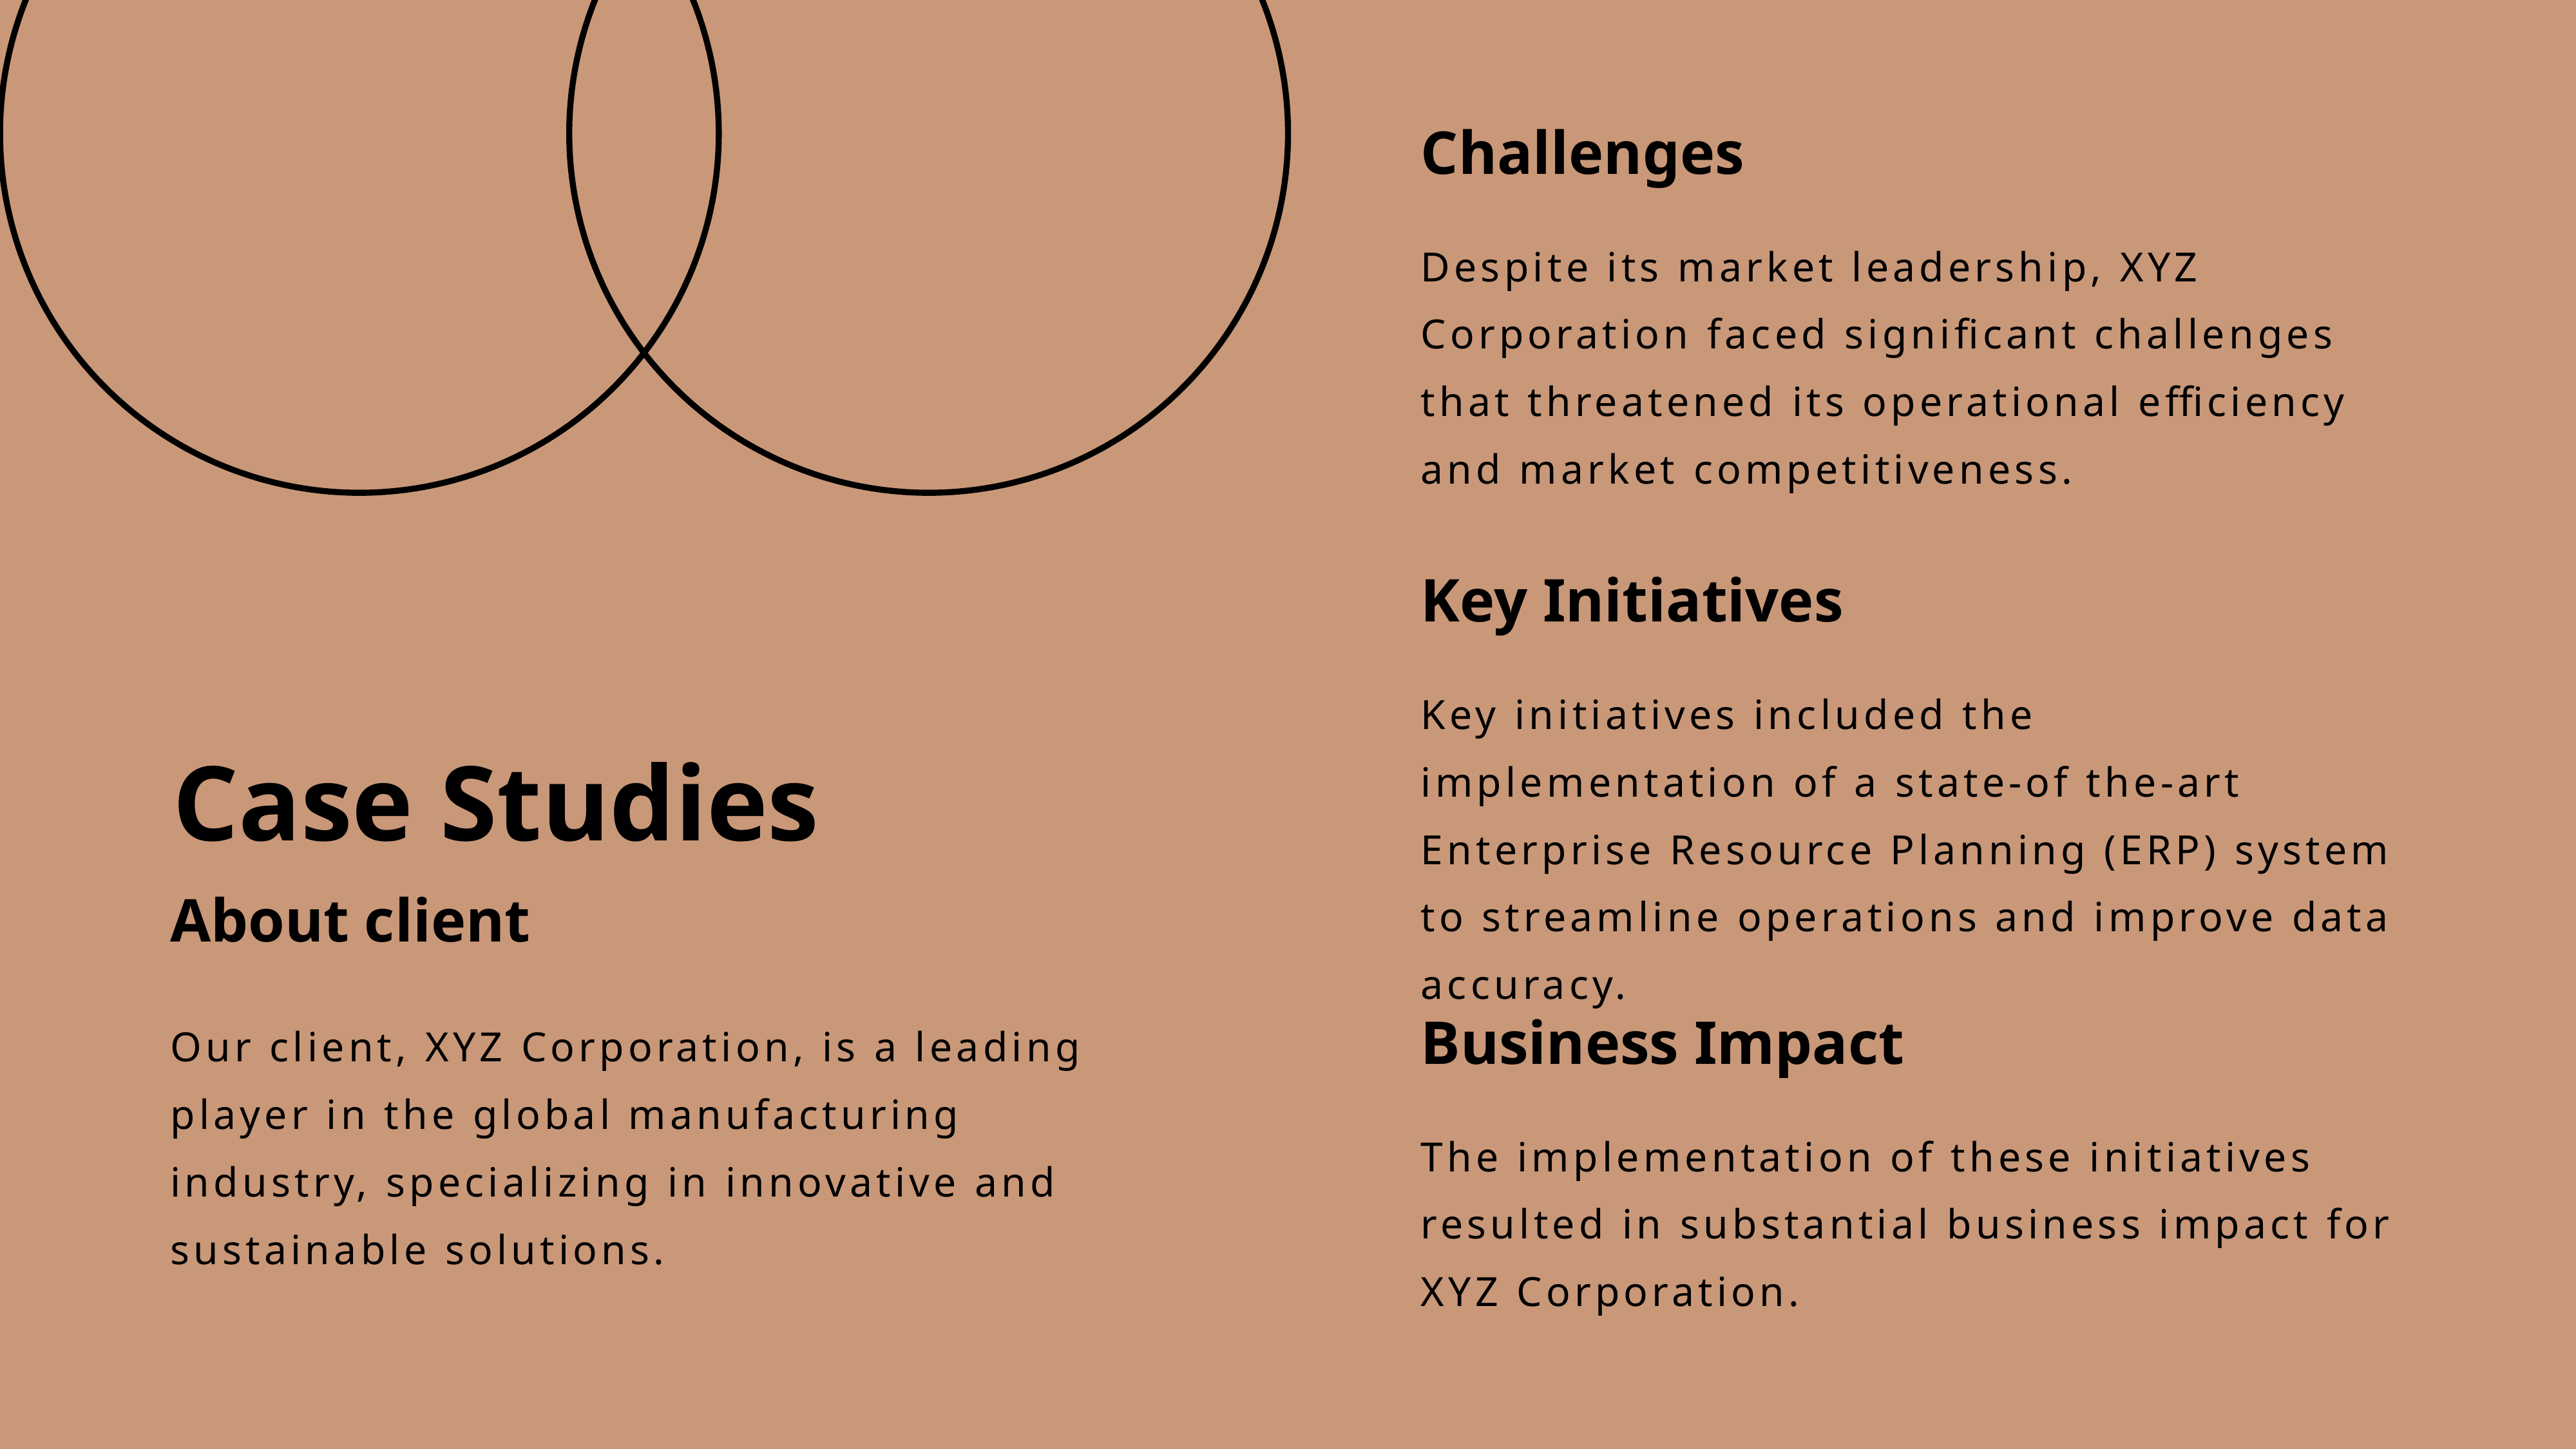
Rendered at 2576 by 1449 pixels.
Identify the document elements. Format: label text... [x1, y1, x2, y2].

text_box Key initiatives included the implementation of a state-of the-art Enterprise Resource Planning (ERP) system to streamline operations and improve data accuracy. [1411, 665, 2412, 993]
text_box Despite its market leadership, XYZ Corporation faced significant challenges that threatened its operational efficiency and market competitiveness. [1411, 217, 2412, 497]
text_box Case Studies [163, 720, 1170, 866]
text_box About client [160, 871, 1161, 959]
text_box Our client, XYZ Corporation, is a leading player in the global manufacturing industry, specializing in innovative and sustainable solutions. [160, 997, 1167, 1278]
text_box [284, 0, 1004, 777]
text_box The implementation of these initiatives resulted in substantial business impact for XYZ Corporation. [1411, 1107, 2412, 1320]
text_box Challenges [1411, 103, 2412, 191]
text_box Business Impact [1411, 993, 2412, 1081]
text_box Key Initiatives [1411, 551, 2412, 639]
